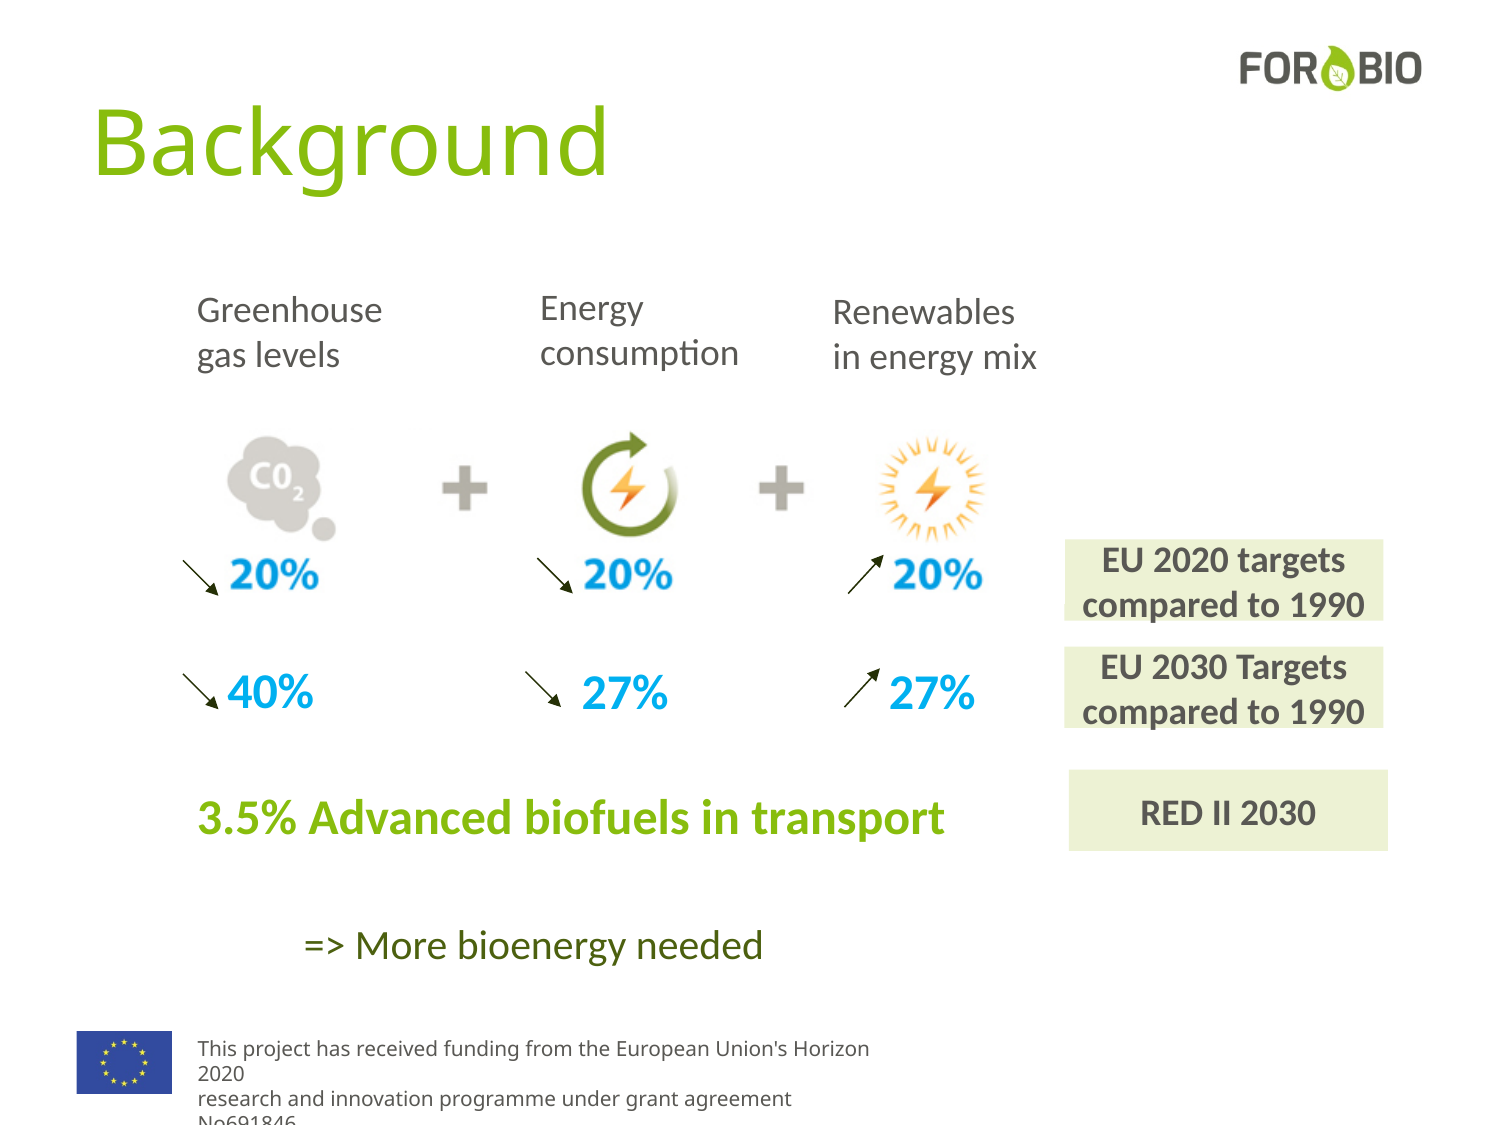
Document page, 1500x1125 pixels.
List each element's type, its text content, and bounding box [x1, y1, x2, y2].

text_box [525, 671, 562, 708]
picture [206, 428, 1065, 605]
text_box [182, 559, 219, 596]
picture [1187, 23, 1473, 114]
text_box 40% [212, 651, 337, 727]
title Background [75, 45, 1425, 233]
text_box => More bioenergy needed [289, 910, 1329, 976]
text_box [847, 554, 884, 594]
text_box Greenhouse gas levels [182, 277, 419, 382]
picture [76, 1031, 172, 1094]
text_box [537, 557, 573, 594]
text_box 27% [873, 651, 998, 727]
text_box EU 2030 Targets compared to 1990 [1062, 645, 1385, 730]
text_box RED II 2030 [1067, 768, 1390, 853]
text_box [844, 668, 881, 708]
text_box Energy consumption [525, 275, 762, 381]
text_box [182, 673, 219, 710]
text_box Renewables in energy mix [817, 279, 1055, 384]
text_box 27% [566, 652, 691, 727]
text_box 3.5% Advanced biofuels in transport [182, 776, 1004, 852]
text_box EU 2020 targets compared to 1990 [1062, 537, 1385, 623]
